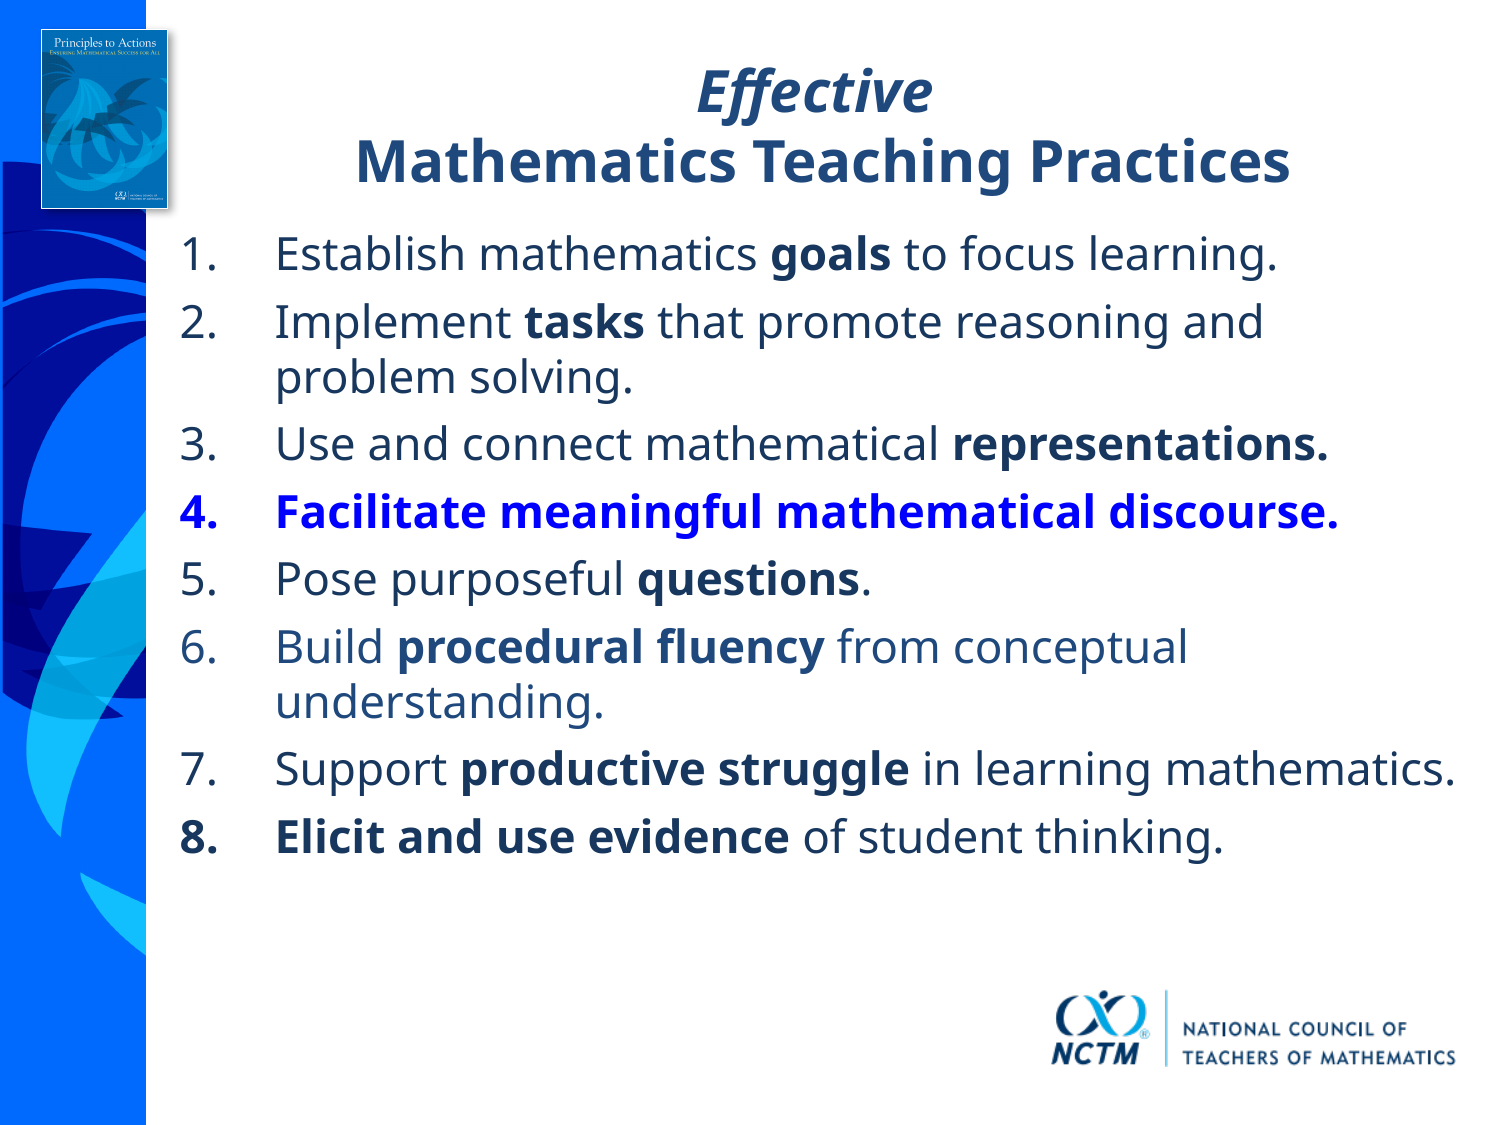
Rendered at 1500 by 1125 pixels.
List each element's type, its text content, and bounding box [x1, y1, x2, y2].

text_box Effective Mathematics Teaching Practices [172, 29, 1500, 218]
text_box Establish mathematics goals to focus learning. Implement tasks that promote reasoning and problem solving. Use and connect mathematical representations. Facilitate meaningful mathematical discourse. Pose purposeful questions. Build procedural fluency from conceptual understanding. Support productive struggle in learning mathematics. Elicit and use evidence of student thinking. [151, 217, 1474, 970]
picture [1034, 969, 1474, 1085]
picture [0, 0, 168, 1125]
